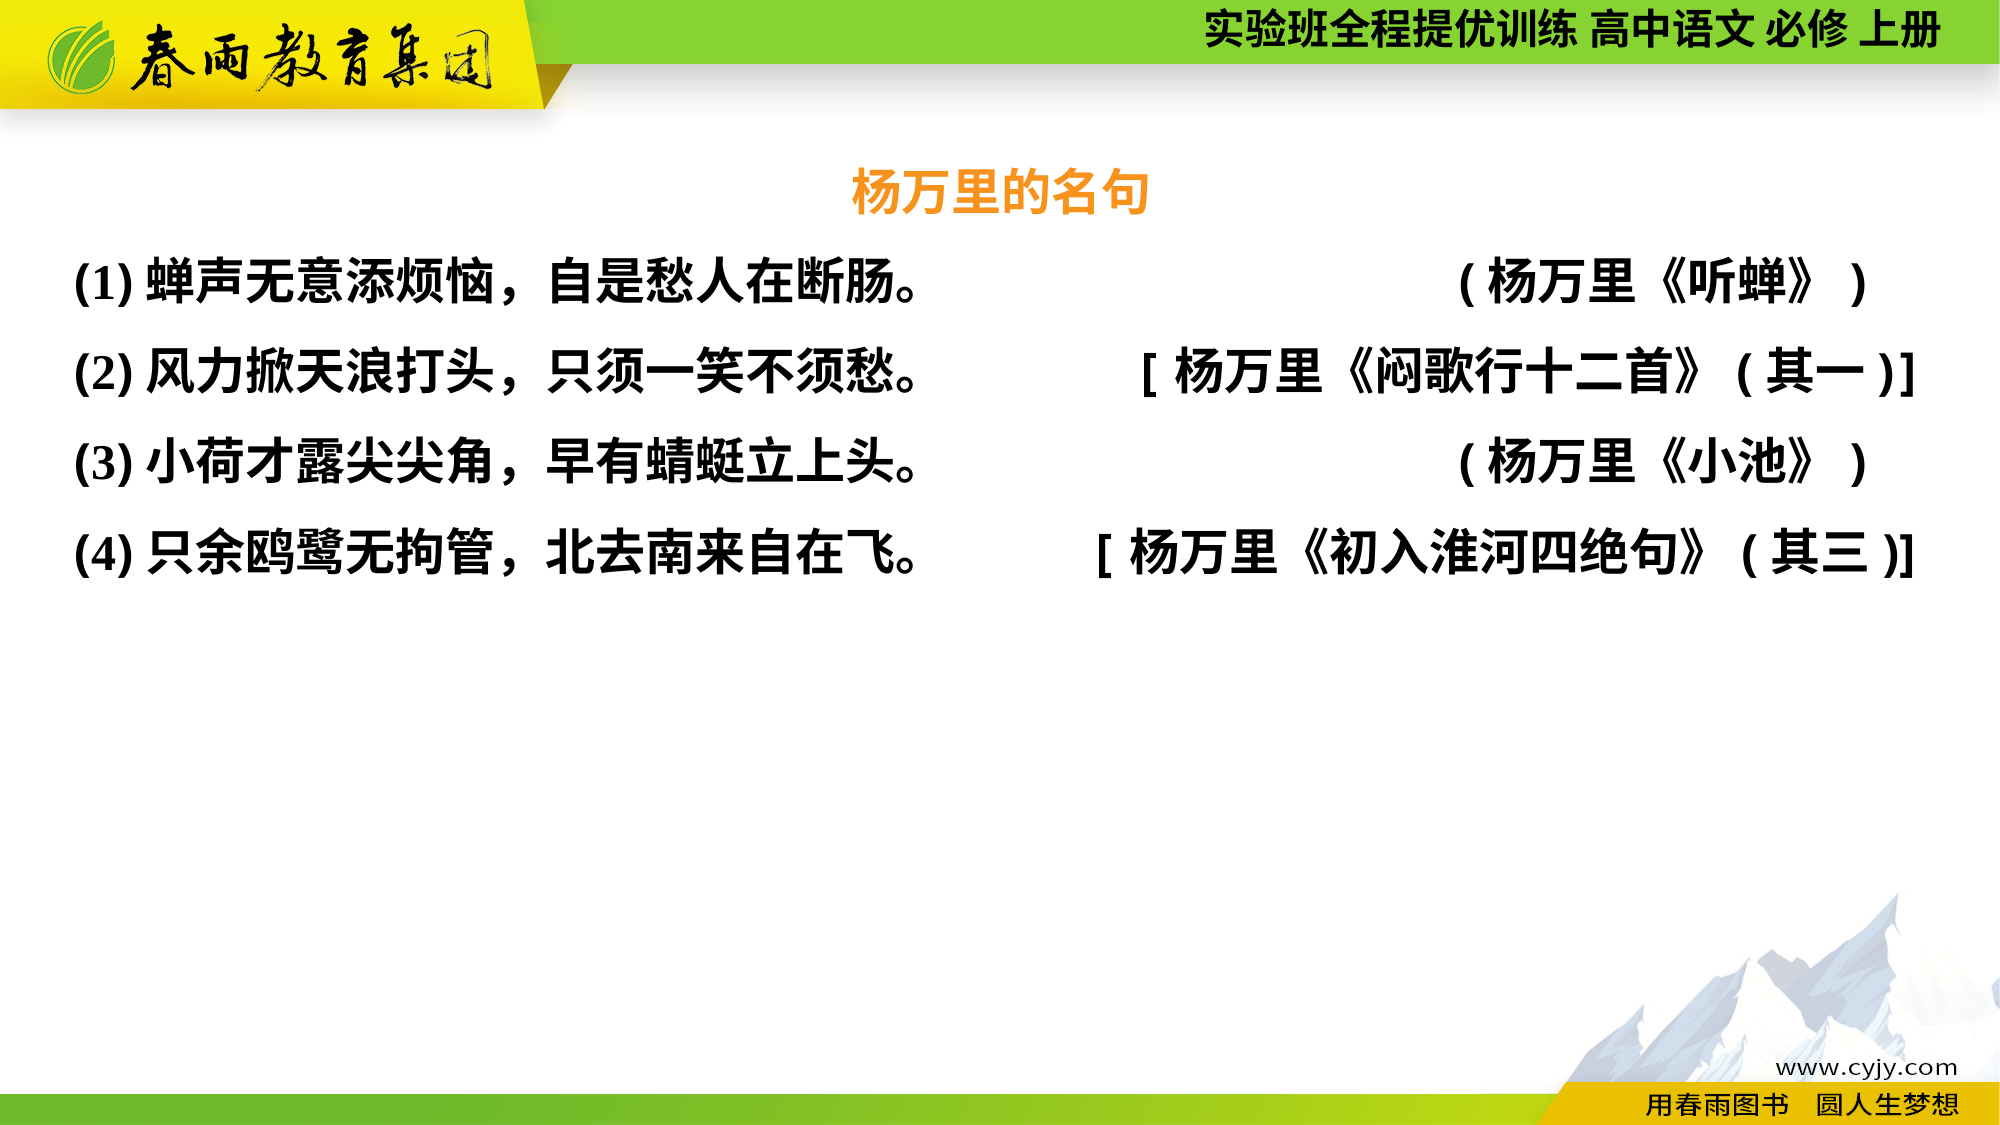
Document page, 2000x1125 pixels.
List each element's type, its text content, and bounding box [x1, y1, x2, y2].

list 杨万里的名句 (1)蝉声无意添烦恼，自是愁人在断肠。 (杨万里《听蝉》) (2)风力掀天浪打头，只须一笑不须愁。 [杨万里《闷歌行十二首》(其一)] (3)小荷才露尖尖角，早有蜻蜓立上头。 (杨万里《小池》) (4)只余鸥鹭无拘管，北去南来自在飞。 [杨万里《初入淮河四绝句》(其三)] [59, 122, 1944, 592]
picture [0, 0, 2000, 1125]
